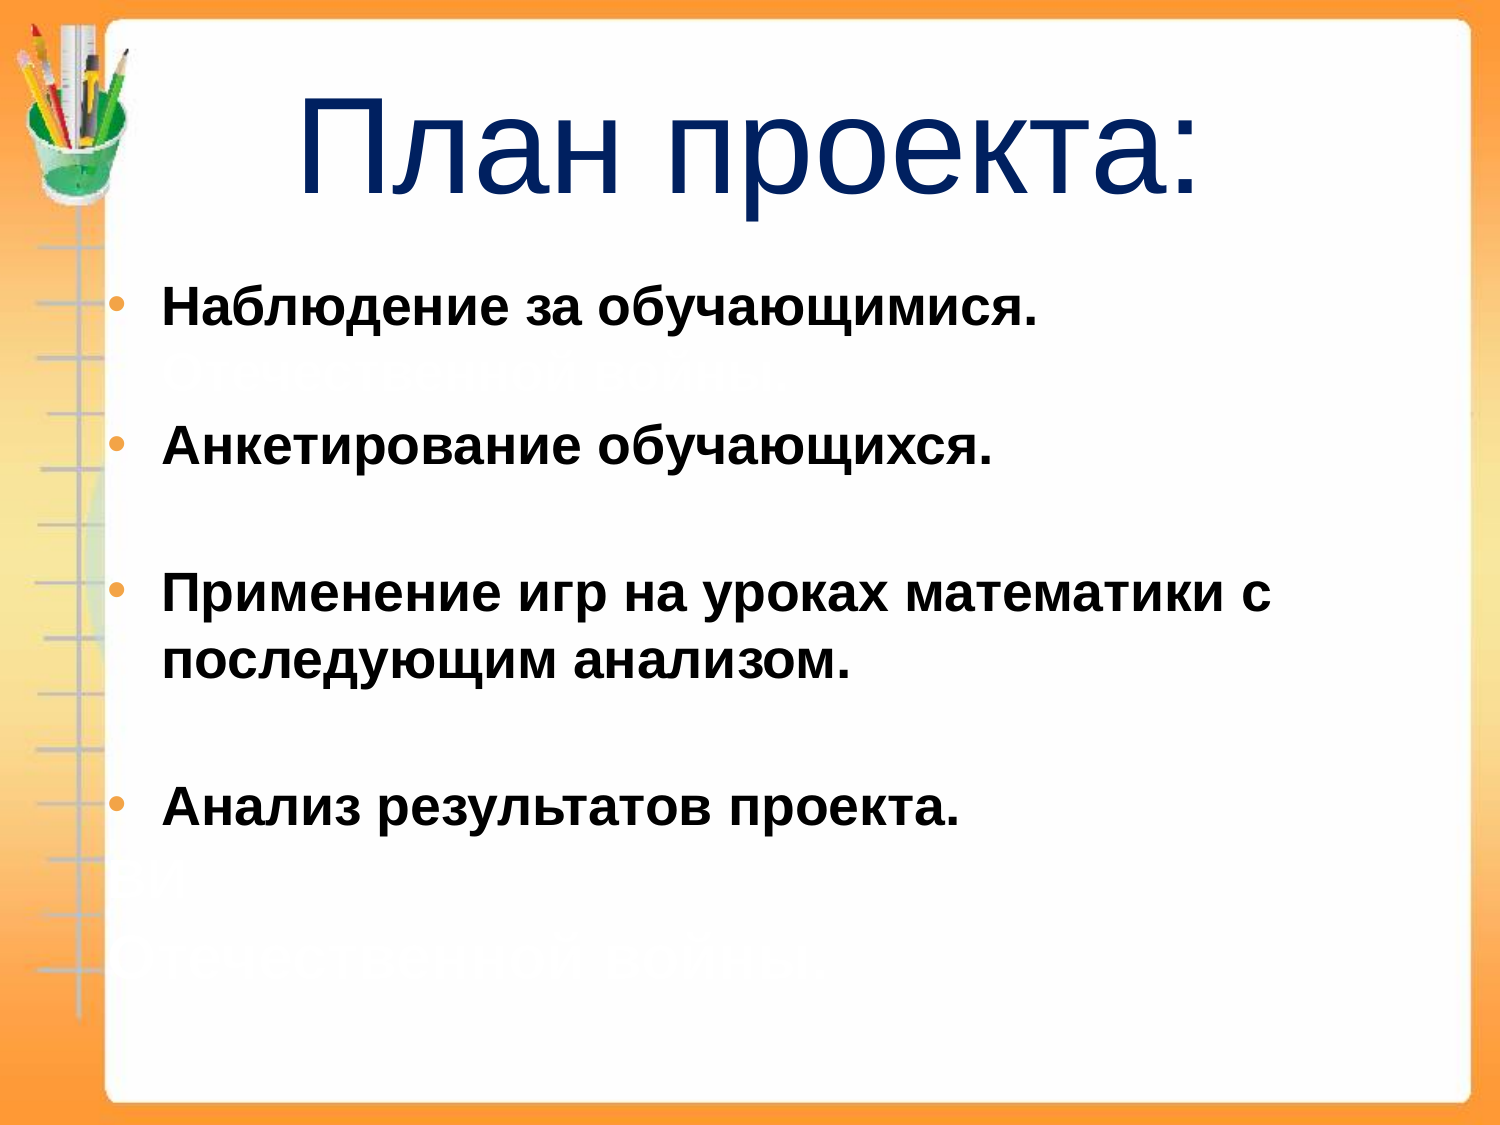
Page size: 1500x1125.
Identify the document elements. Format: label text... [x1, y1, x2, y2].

title План проекта: [75, 45, 1425, 233]
picture [0, 0, 1500, 1125]
list Наблюдение за обучающимися. Отечественной войны. Анкетирование обучающихся. Применение игр на уроках математики с последующим анализом. Анализ результатов проекта. ВИ Отечественной войны. [75, 262, 1425, 1005]
